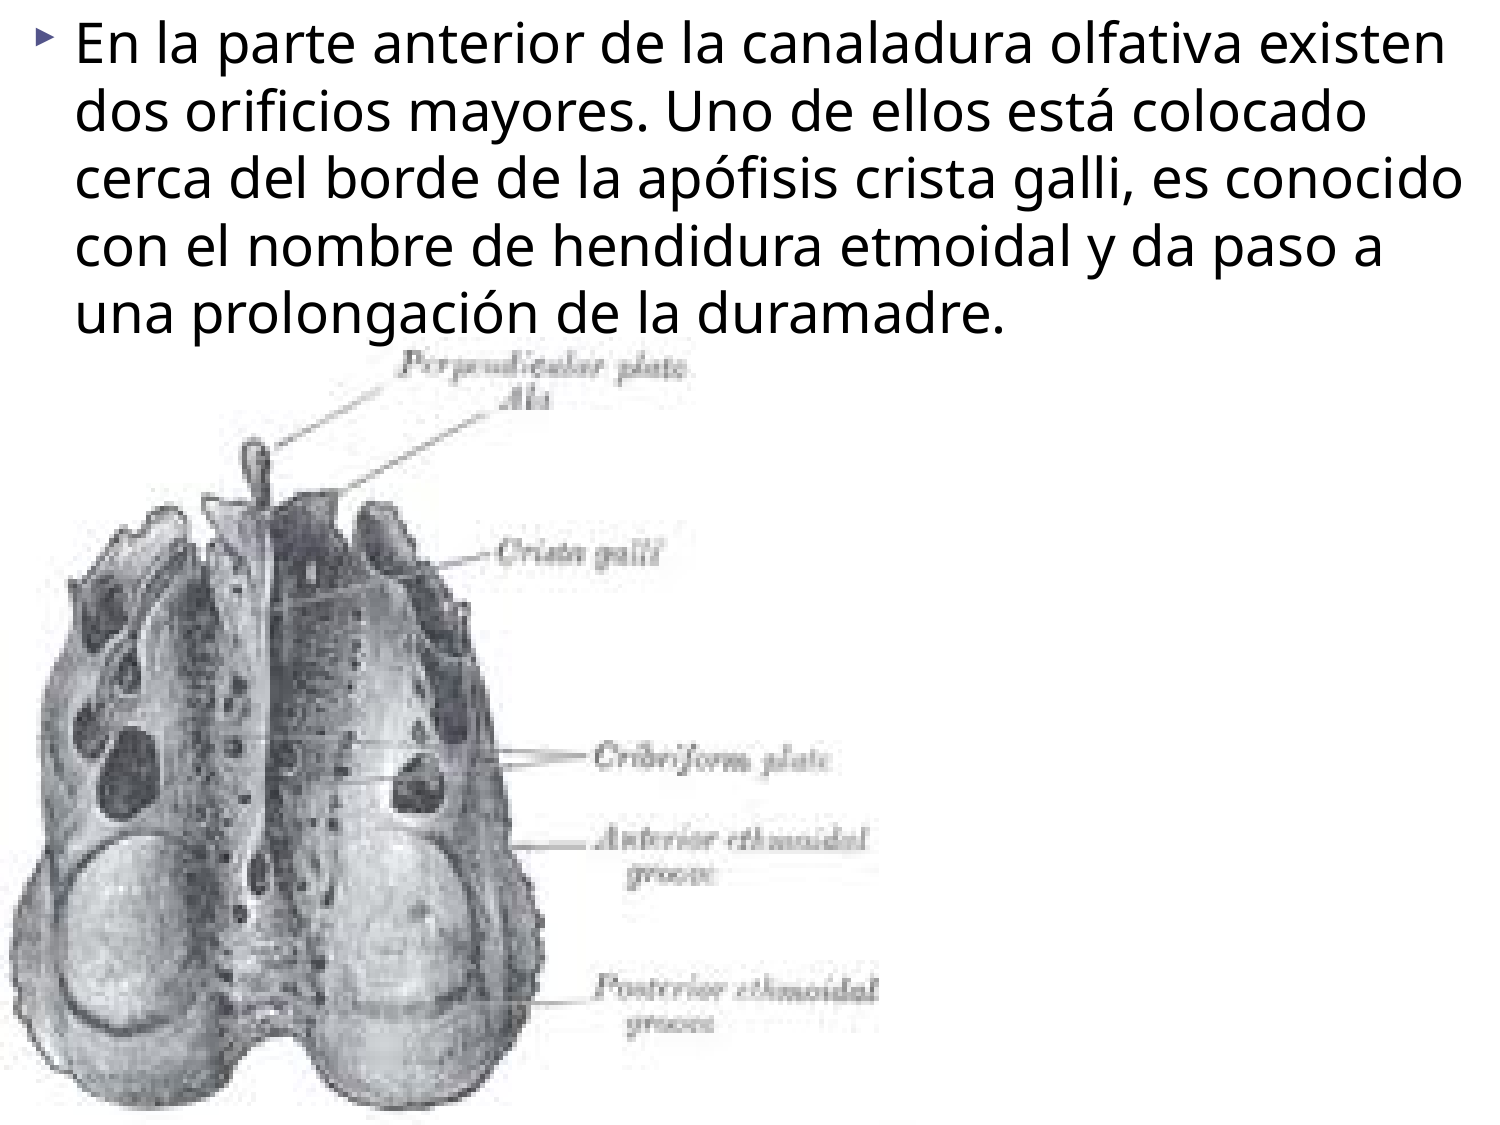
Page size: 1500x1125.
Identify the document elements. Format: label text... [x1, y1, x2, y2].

list En la parte anterior de la canaladura olfativa existen dos orificios mayores. Uno de ellos está colocado cerca del borde de la apófisis crista galli, es conocido con el nombre de hendidura etmoidal y da paso a una prolongación de la duramadre. [0, 0, 1500, 986]
picture [0, 337, 916, 1125]
